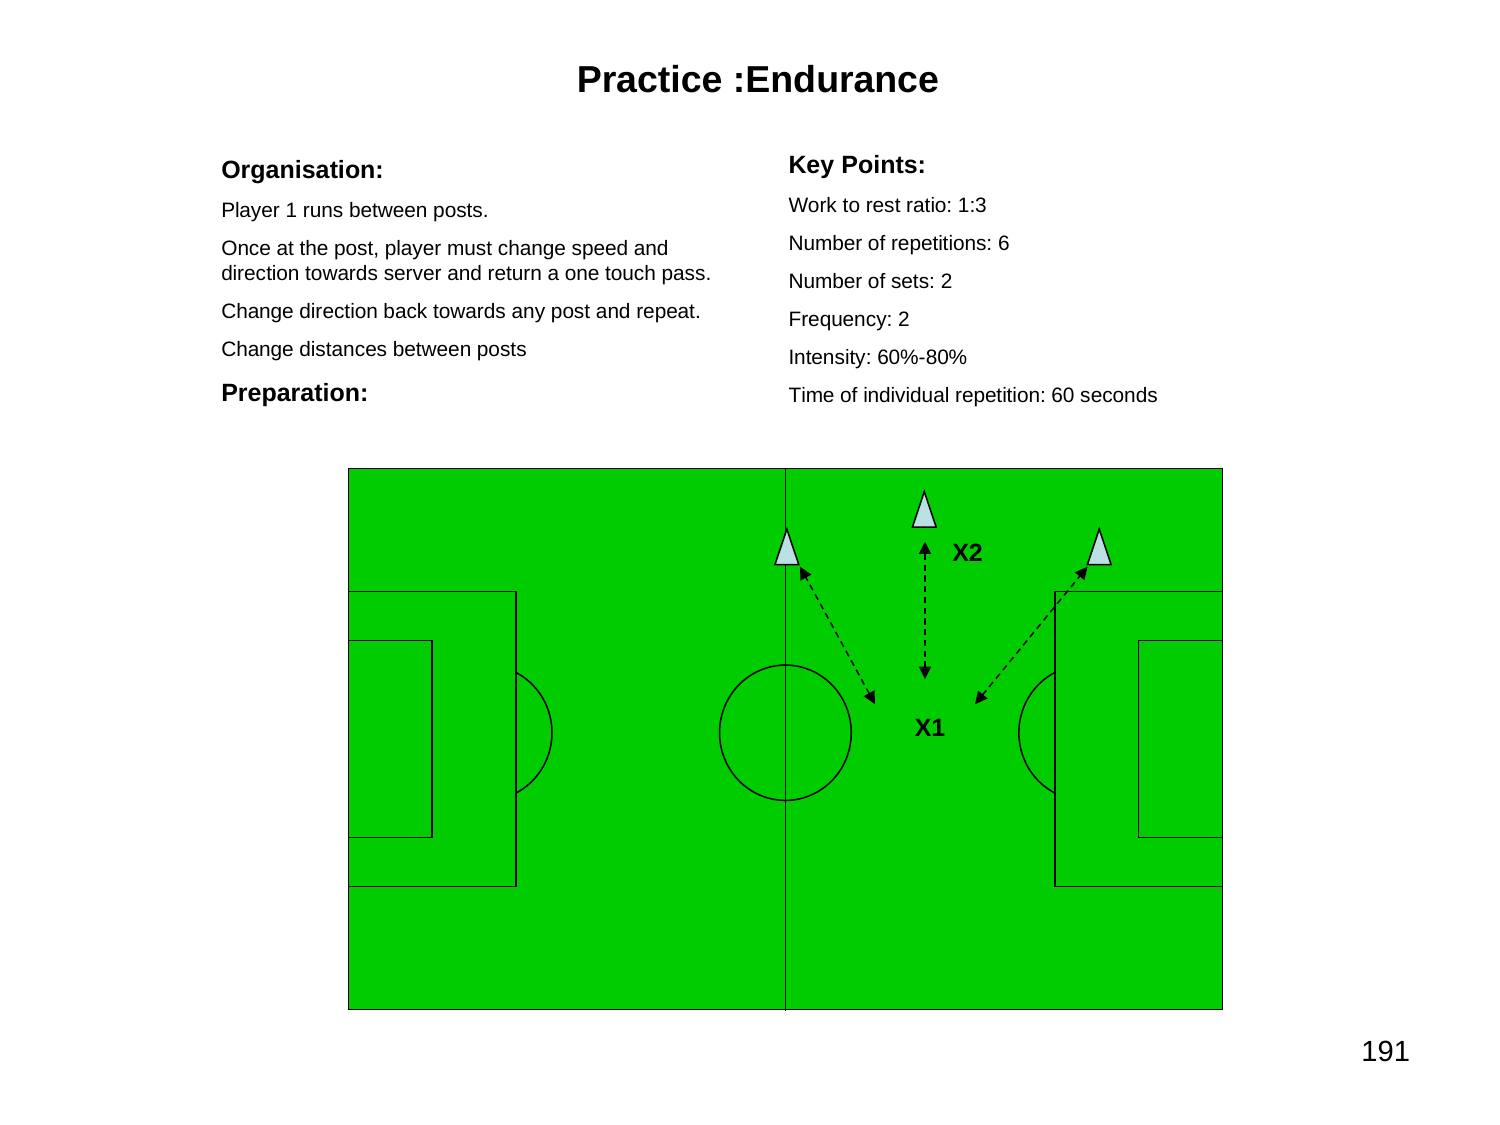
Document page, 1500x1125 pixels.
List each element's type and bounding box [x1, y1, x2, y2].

text_box [206, 47, 1388, 460]
text_box [348, 467, 1223, 1012]
text_box [1074, 1024, 1425, 1103]
